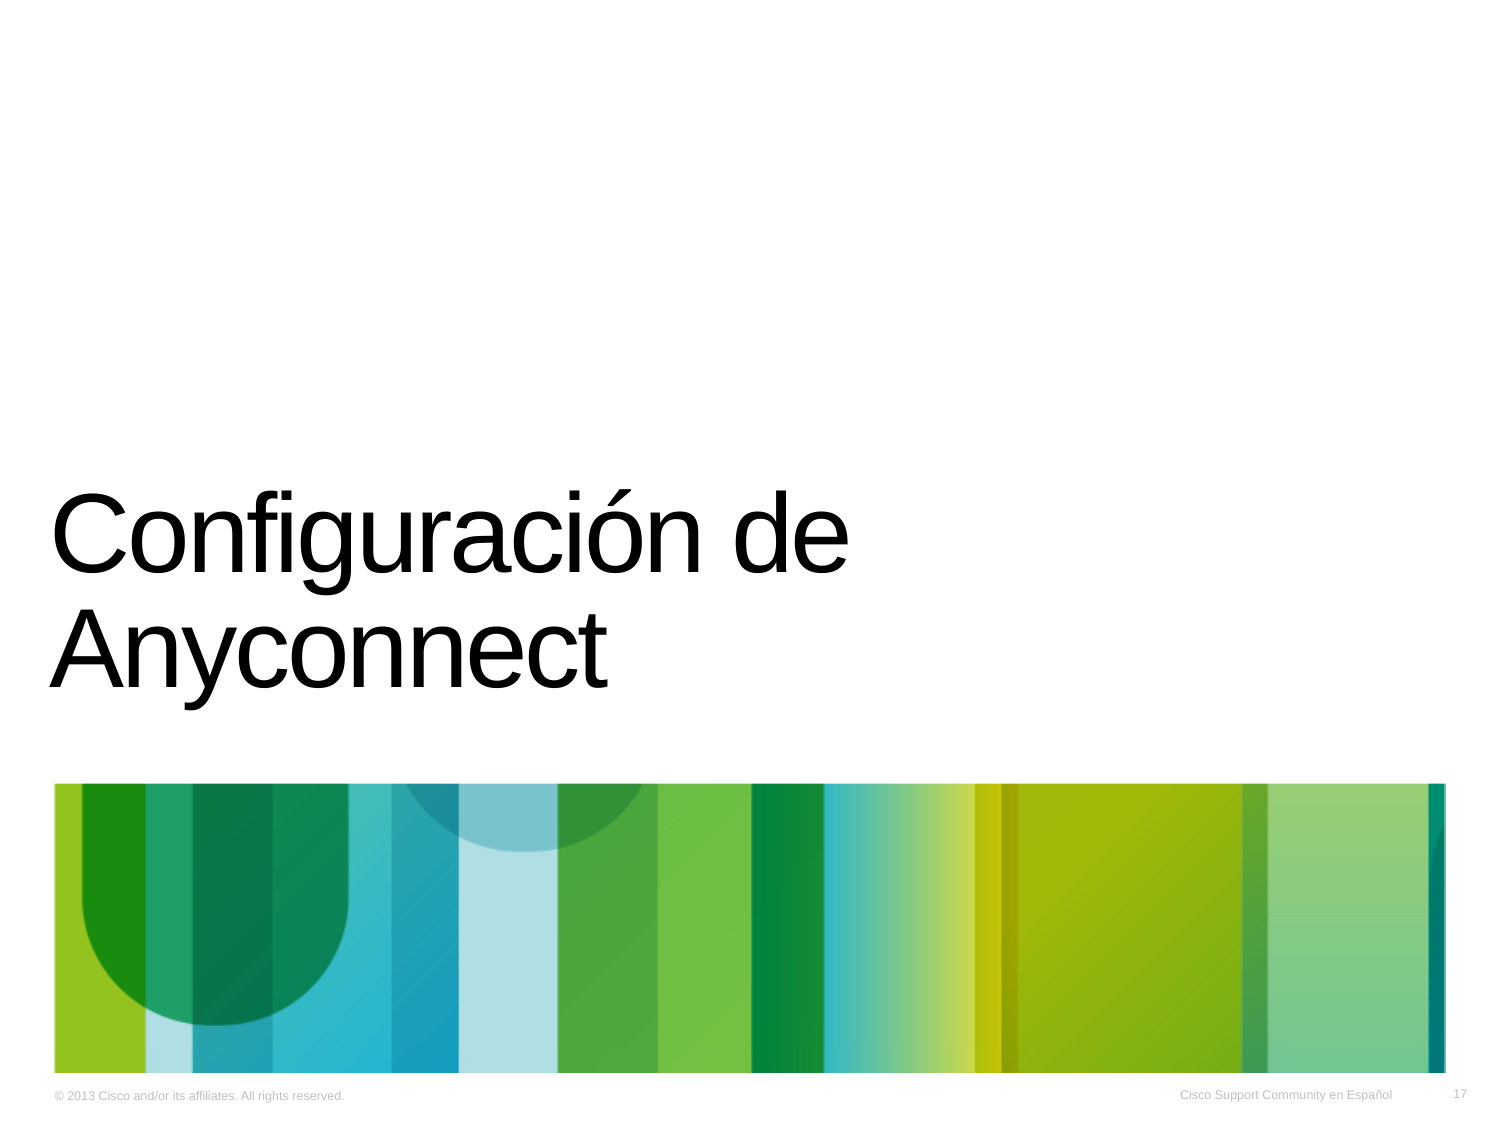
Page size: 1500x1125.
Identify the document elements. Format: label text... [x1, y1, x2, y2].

title Configuración de Anyconnect [36, 322, 1368, 718]
picture [54, 784, 1446, 1073]
